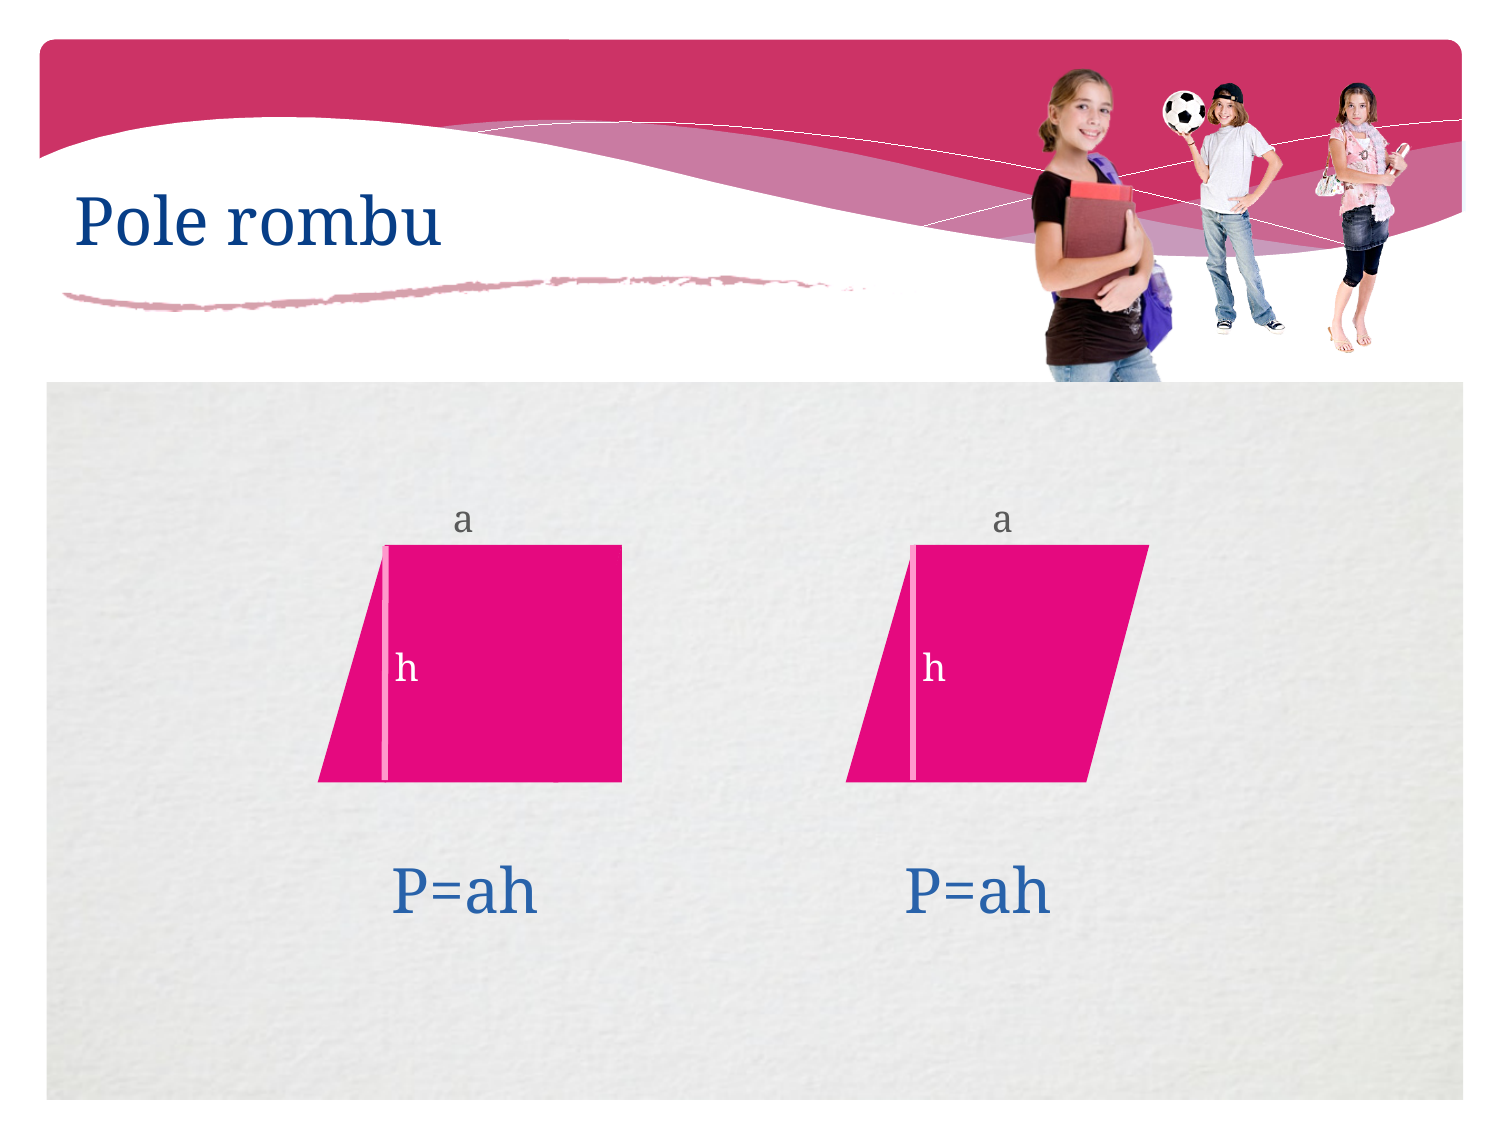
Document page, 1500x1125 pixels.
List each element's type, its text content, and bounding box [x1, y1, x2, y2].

picture [46, 28, 1464, 1125]
picture [55, 274, 980, 313]
text_box Pole rombu [59, 171, 818, 272]
